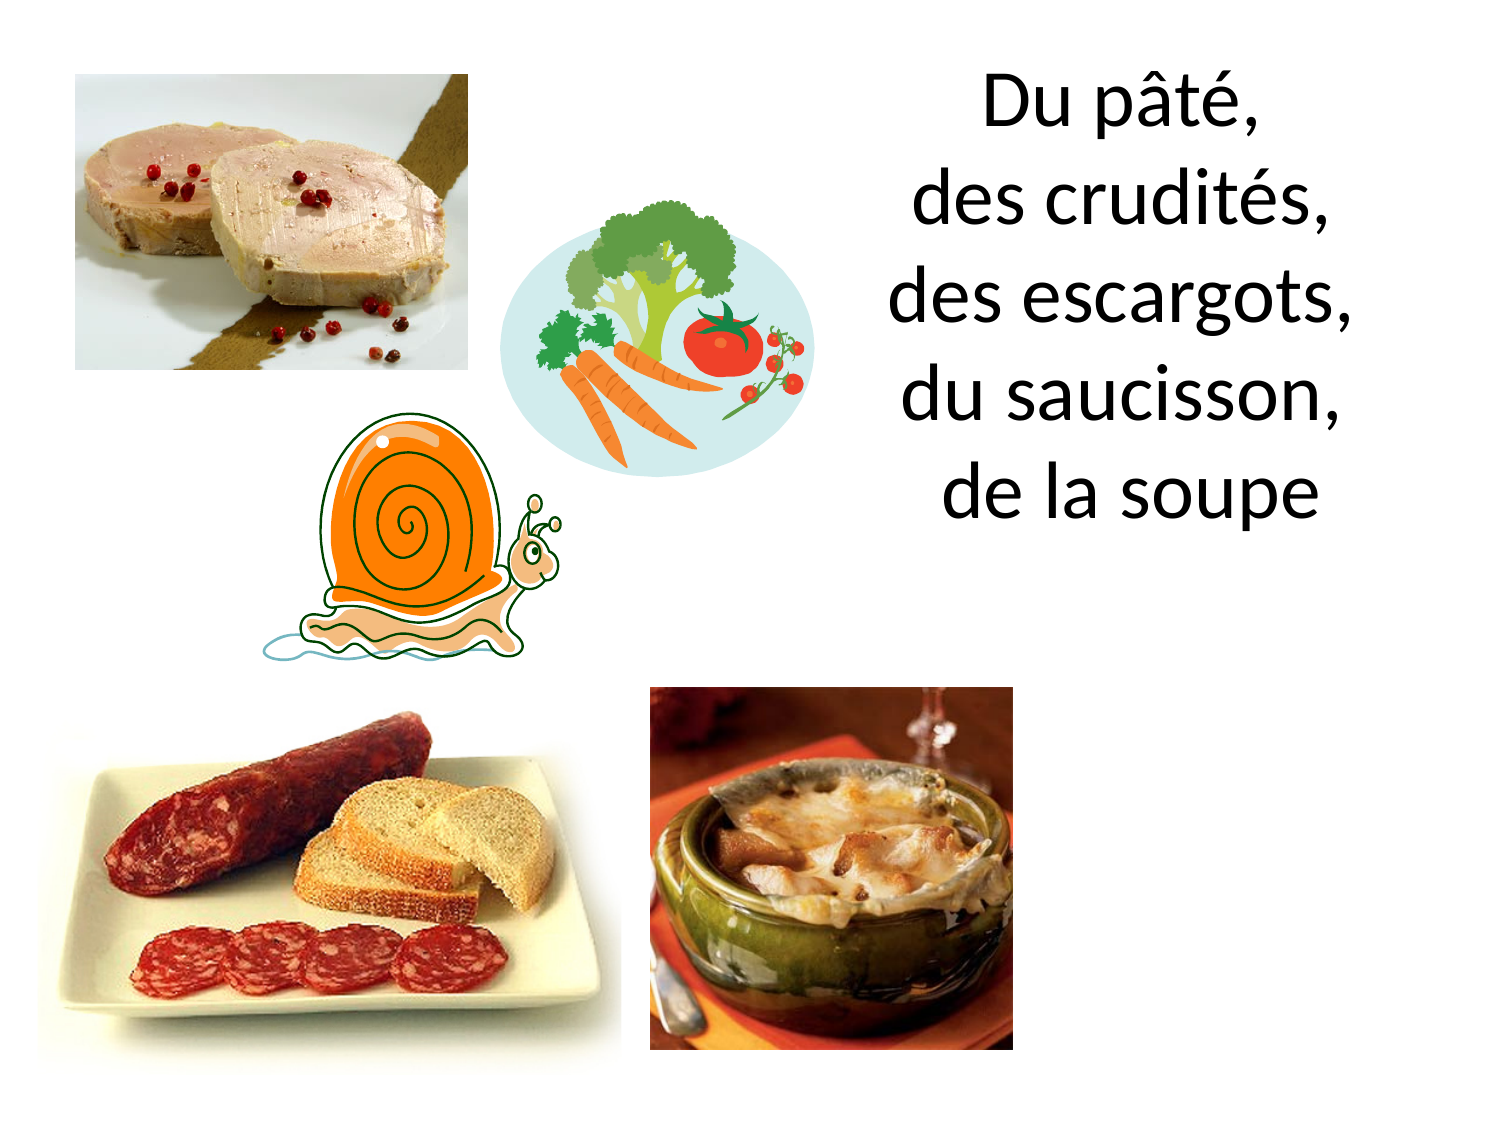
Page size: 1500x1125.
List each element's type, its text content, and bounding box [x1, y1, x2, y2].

picture [262, 199, 815, 662]
picture [649, 687, 1013, 1051]
title Du pâté, des crudités, des escargots, du saucisson, de la soupe [800, 37, 1463, 543]
picture [74, 74, 468, 370]
picture [37, 687, 622, 1076]
